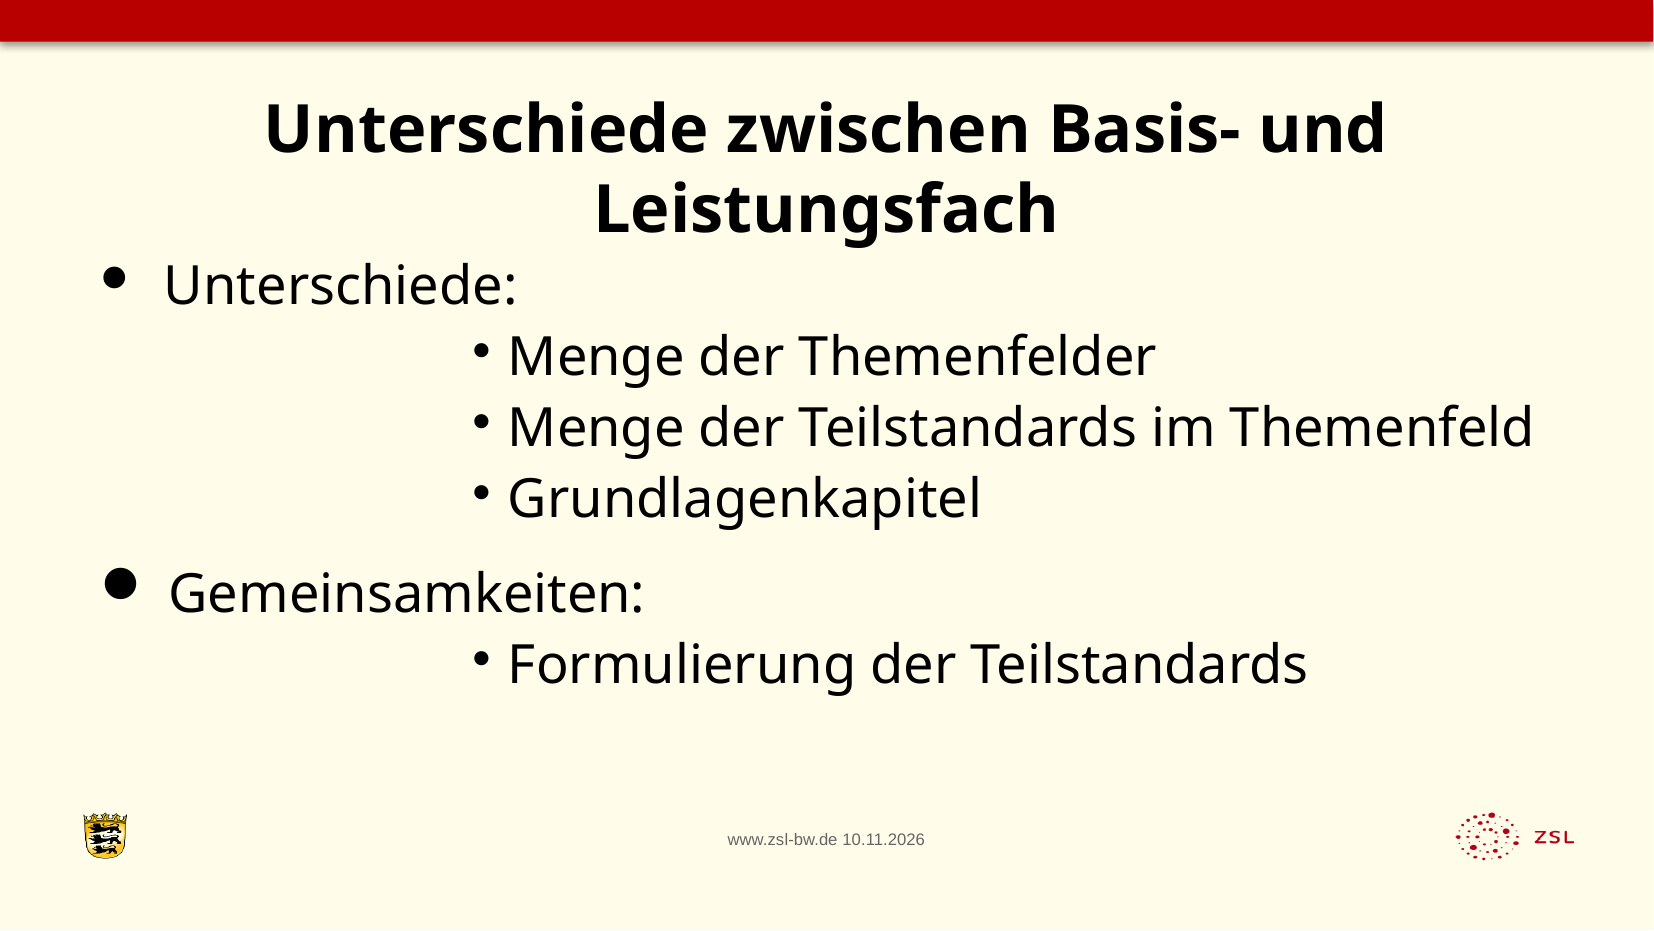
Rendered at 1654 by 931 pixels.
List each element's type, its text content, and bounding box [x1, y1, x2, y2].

list Unterschiede: Menge der Themenfelder Menge der Teilstandards im Themenfeld Grundlagenkapitel Gemeinsamkeiten: Formulierung der Teilstandards [82, 250, 1571, 797]
picture [1455, 811, 1575, 861]
picture [81, 811, 129, 860]
title Unterschiede zwischen Basis- und Leistungsfach [82, 93, 1571, 239]
